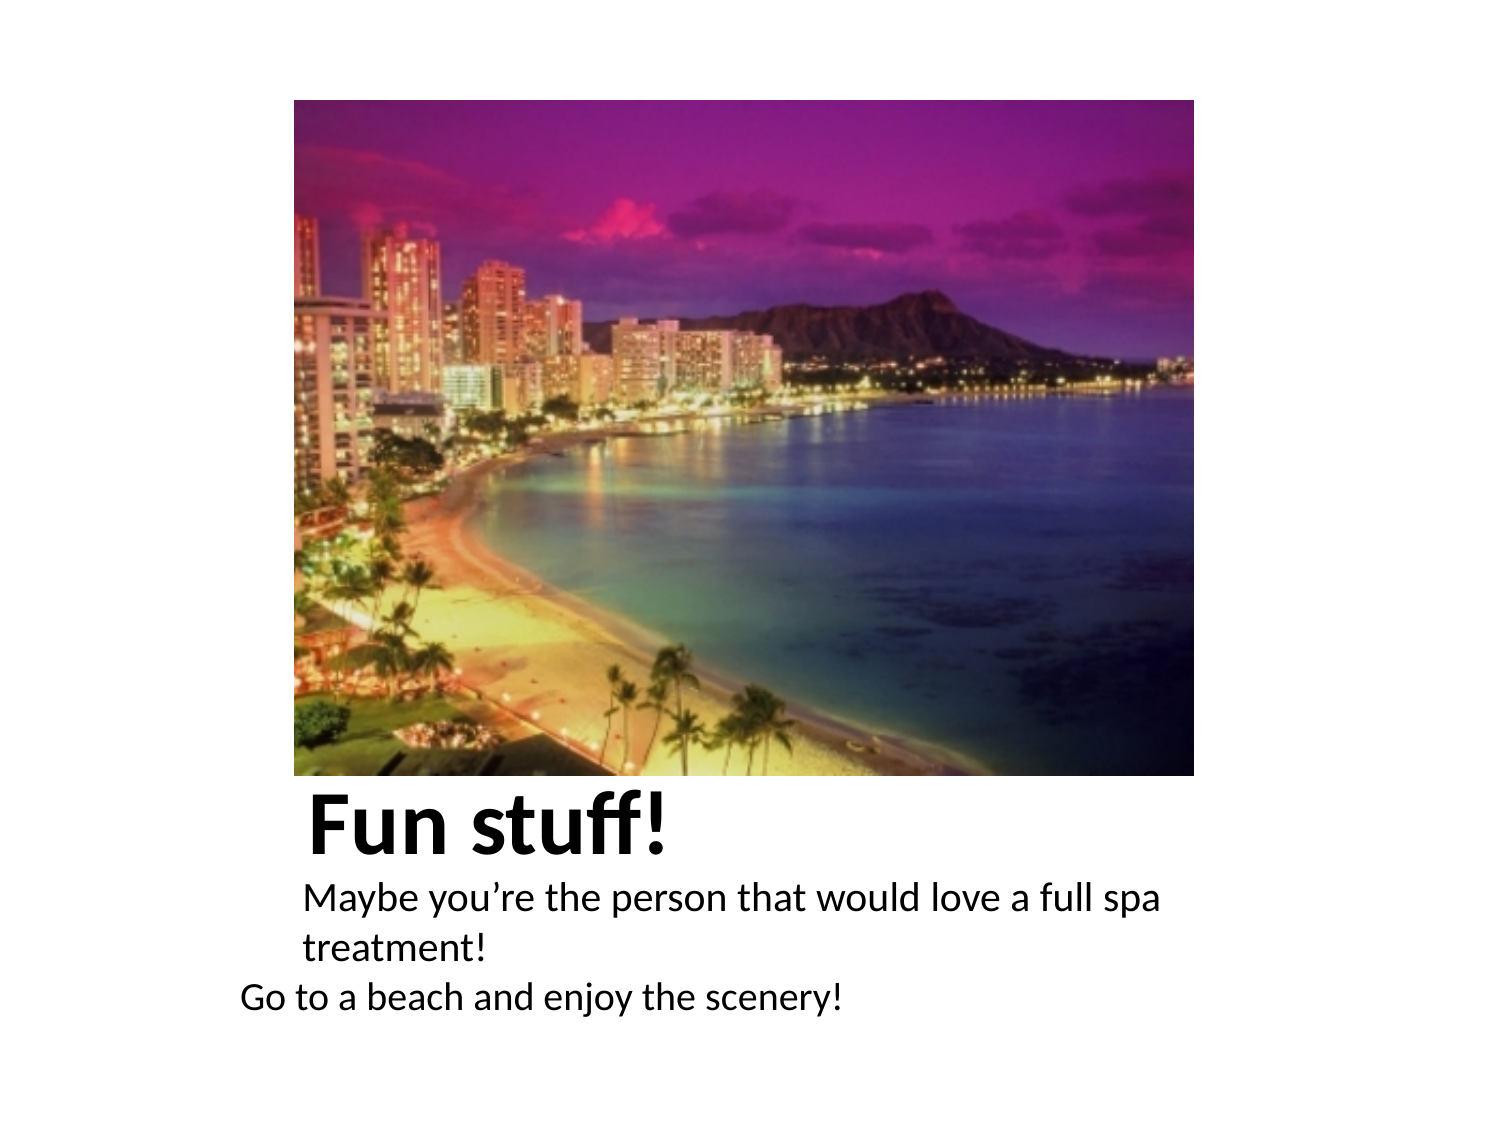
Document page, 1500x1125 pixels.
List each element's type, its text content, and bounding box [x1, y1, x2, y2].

list Go to a beach and enjoy the scenery! [225, 962, 888, 1068]
title Fun stuff! [294, 787, 1194, 881]
list Maybe you’re the person that would love a full spa treatment! [287, 862, 1188, 995]
picture [293, 100, 1195, 776]
